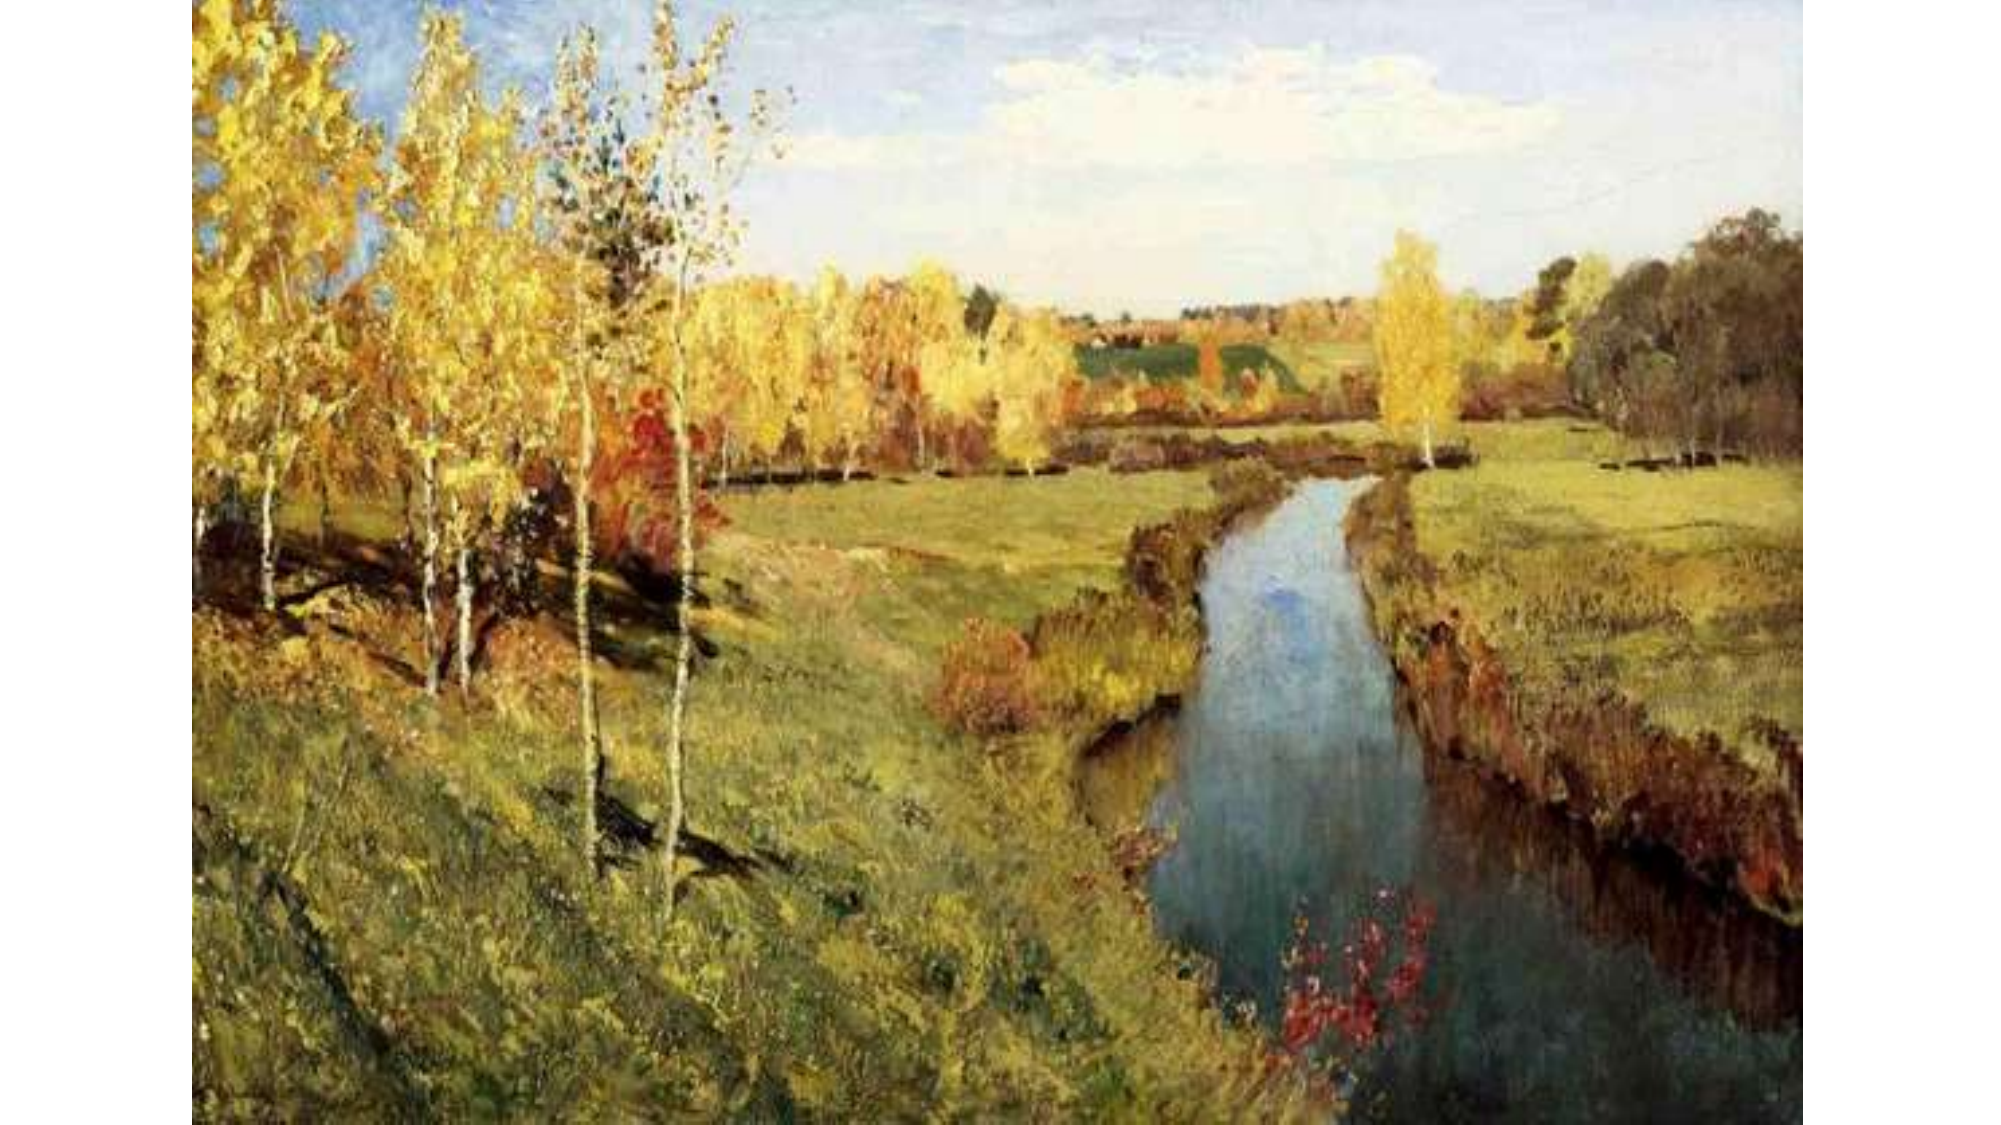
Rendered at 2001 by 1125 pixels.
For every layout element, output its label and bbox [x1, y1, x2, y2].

picture [192, 0, 1803, 1125]
